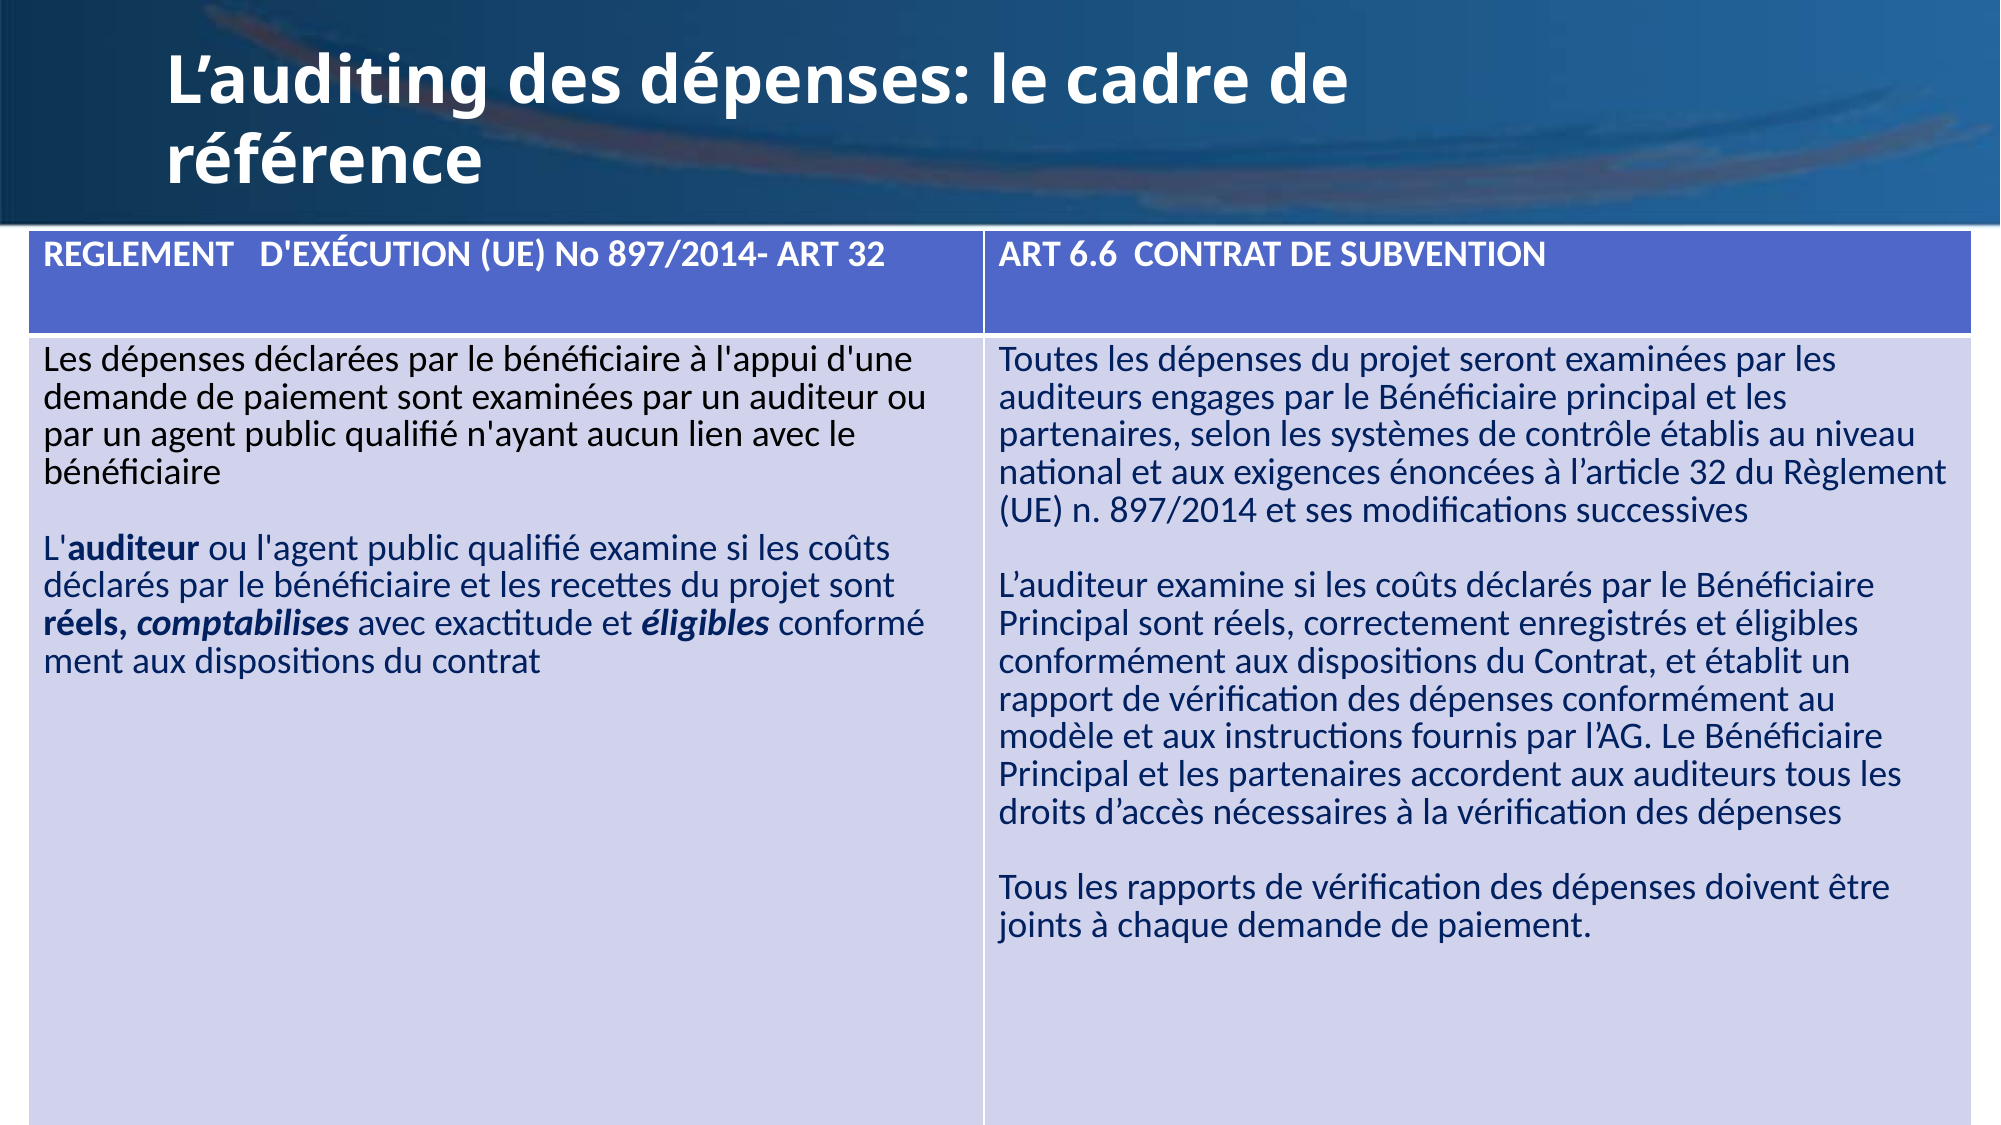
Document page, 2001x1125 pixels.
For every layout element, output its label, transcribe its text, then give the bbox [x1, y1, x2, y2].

table_header REGLEMENT D'EXÉCUTION (UE) No 897/2014- ART 32 [29, 231, 983, 333]
table_cell Toutes les dépenses du projet seront examinées par les auditeurs engages par le Bénéficiaire principal et les partenaires, selon les systèmes de contrôle établis au niveau national et aux exigences énoncées à l’article 32 du Règlement (UE) n. 897/2014 et ses modifications successives L’auditeur examine si les coûts déclarés par le Bénéficiaire Principal sont réels, correctement enregistrés et éligibles conformément aux dispositions du Contrat, et établit un rapport de vérification des dépenses conformément au modèle et aux instructions fournis par l’AG. Le Bénéficiaire Principal et les partenaires accordent aux auditeurs tous les droits d’accès nécessaires à la vérification des dépenses Tous les rapports de vérification des dépenses doivent être joints à chaque demande de paiement. [985, 338, 1971, 1125]
text_box L’auditing des dépenses: le cadre de référence [150, 29, 1689, 205]
table_header ART 6.6 CONTRAT DE SUBVENTION [985, 231, 1971, 333]
picture [0, 0, 2000, 229]
table_cell Les dépenses déclarées par le bénéficiaire à l'appui d'une demande de paiement sont examinées par un auditeur ou par un agent public qualifié n'ayant aucun lien avec le bénéficiaire L'auditeur ou l'agent public qualifié examine si les coûts déclarés par le bénéficiaire et les recettes du projet sont réels, comptabilises avec exactitude et éligibles conformé­ ment aux dispositions du contrat [29, 338, 983, 1125]
